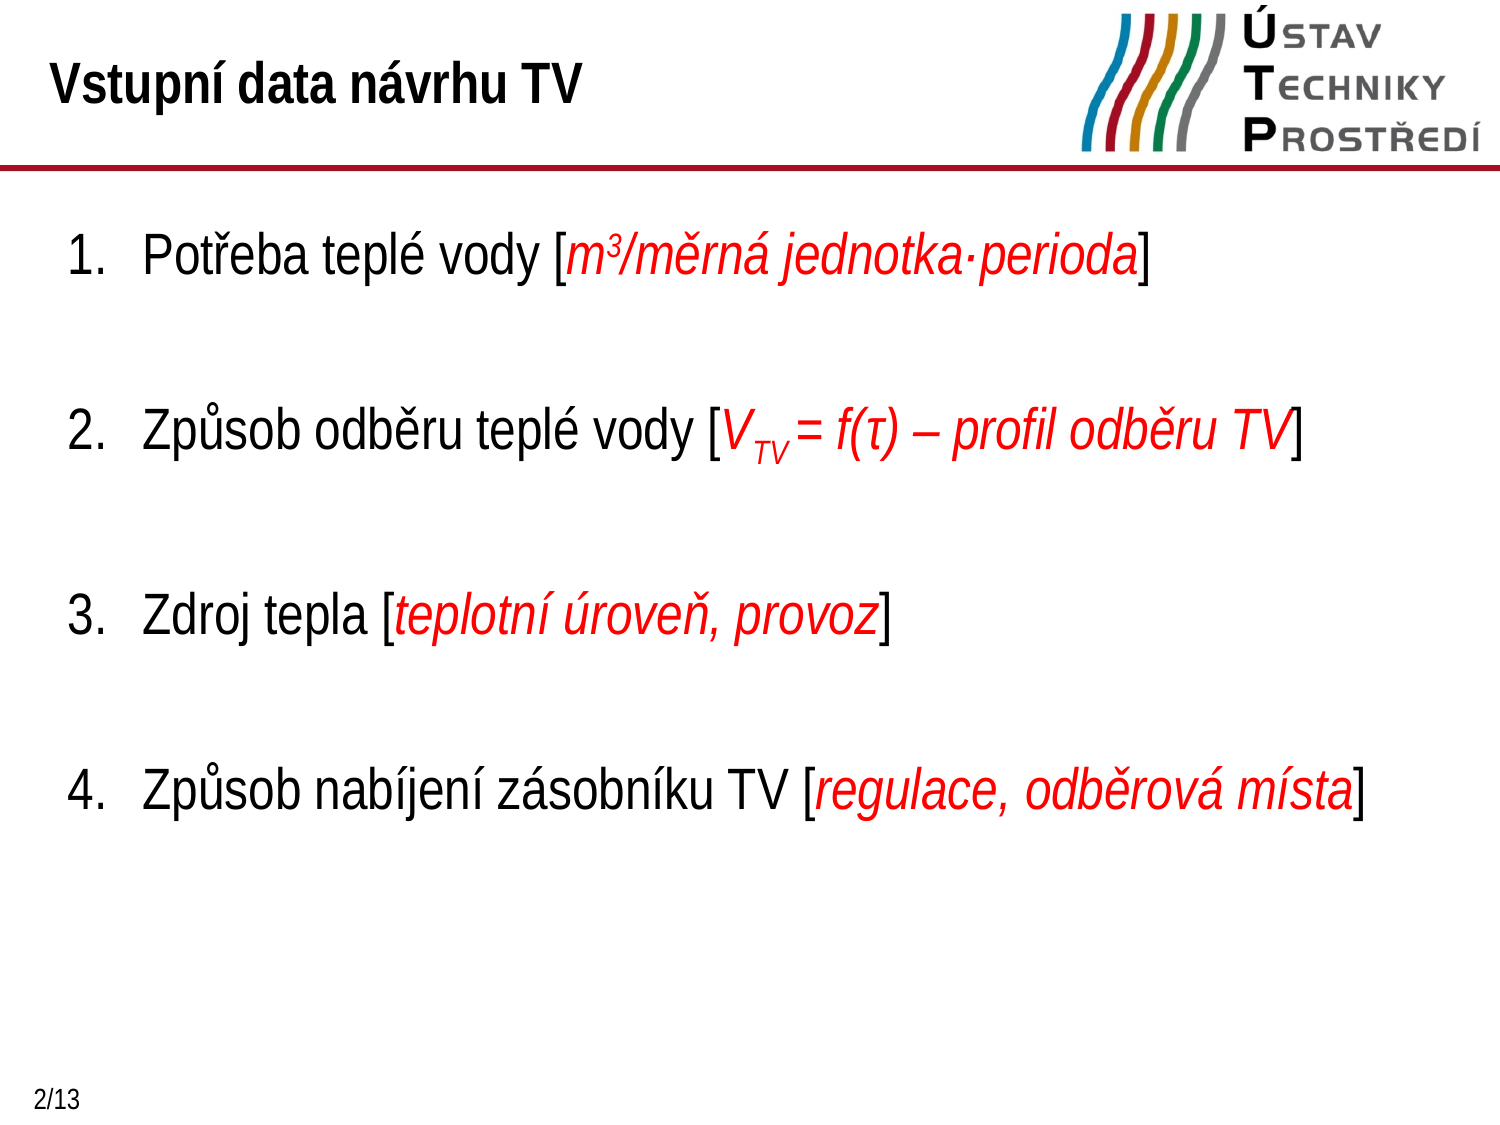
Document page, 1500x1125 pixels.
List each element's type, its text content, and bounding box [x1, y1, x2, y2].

picture [1080, 5, 1483, 159]
text_box [0, 165, 1500, 172]
text_box Potřeba teplé vody [m3/měrná jednotka·perioda] Způsob odběru teplé vody [VTV = f(τ) – profil odběru TV] Zdroj tepla [teplotní úroveň, provoz] Způsob nabíjení zásobníku TV [regulace, odběrová místa] [52, 209, 1461, 904]
text_box Vstupní data návrhu TV [34, 38, 1080, 123]
